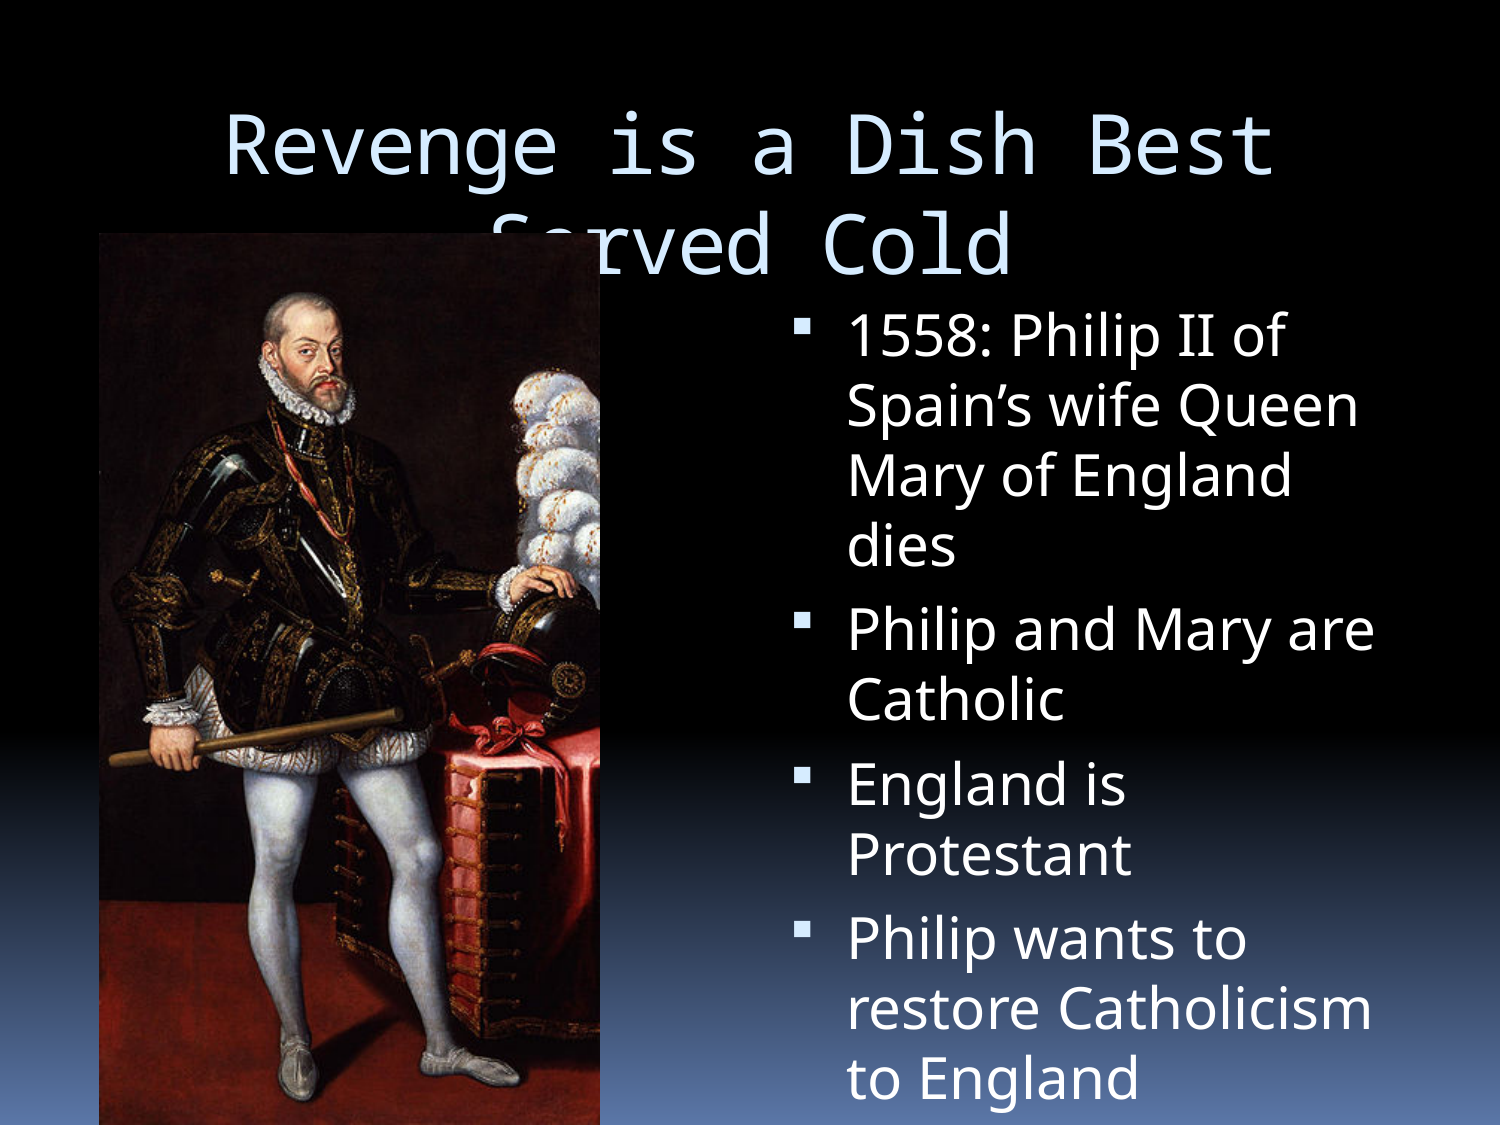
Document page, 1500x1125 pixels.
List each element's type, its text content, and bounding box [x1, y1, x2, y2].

title Revenge is a Dish Best Served Cold [75, 83, 1425, 234]
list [99, 233, 601, 1125]
list 1558: Philip II of Spain’s wife Queen Mary of England dies Philip and Mary are Catholic England is Protestant Philip wants to restore Catholicism to England [763, 290, 1427, 1033]
